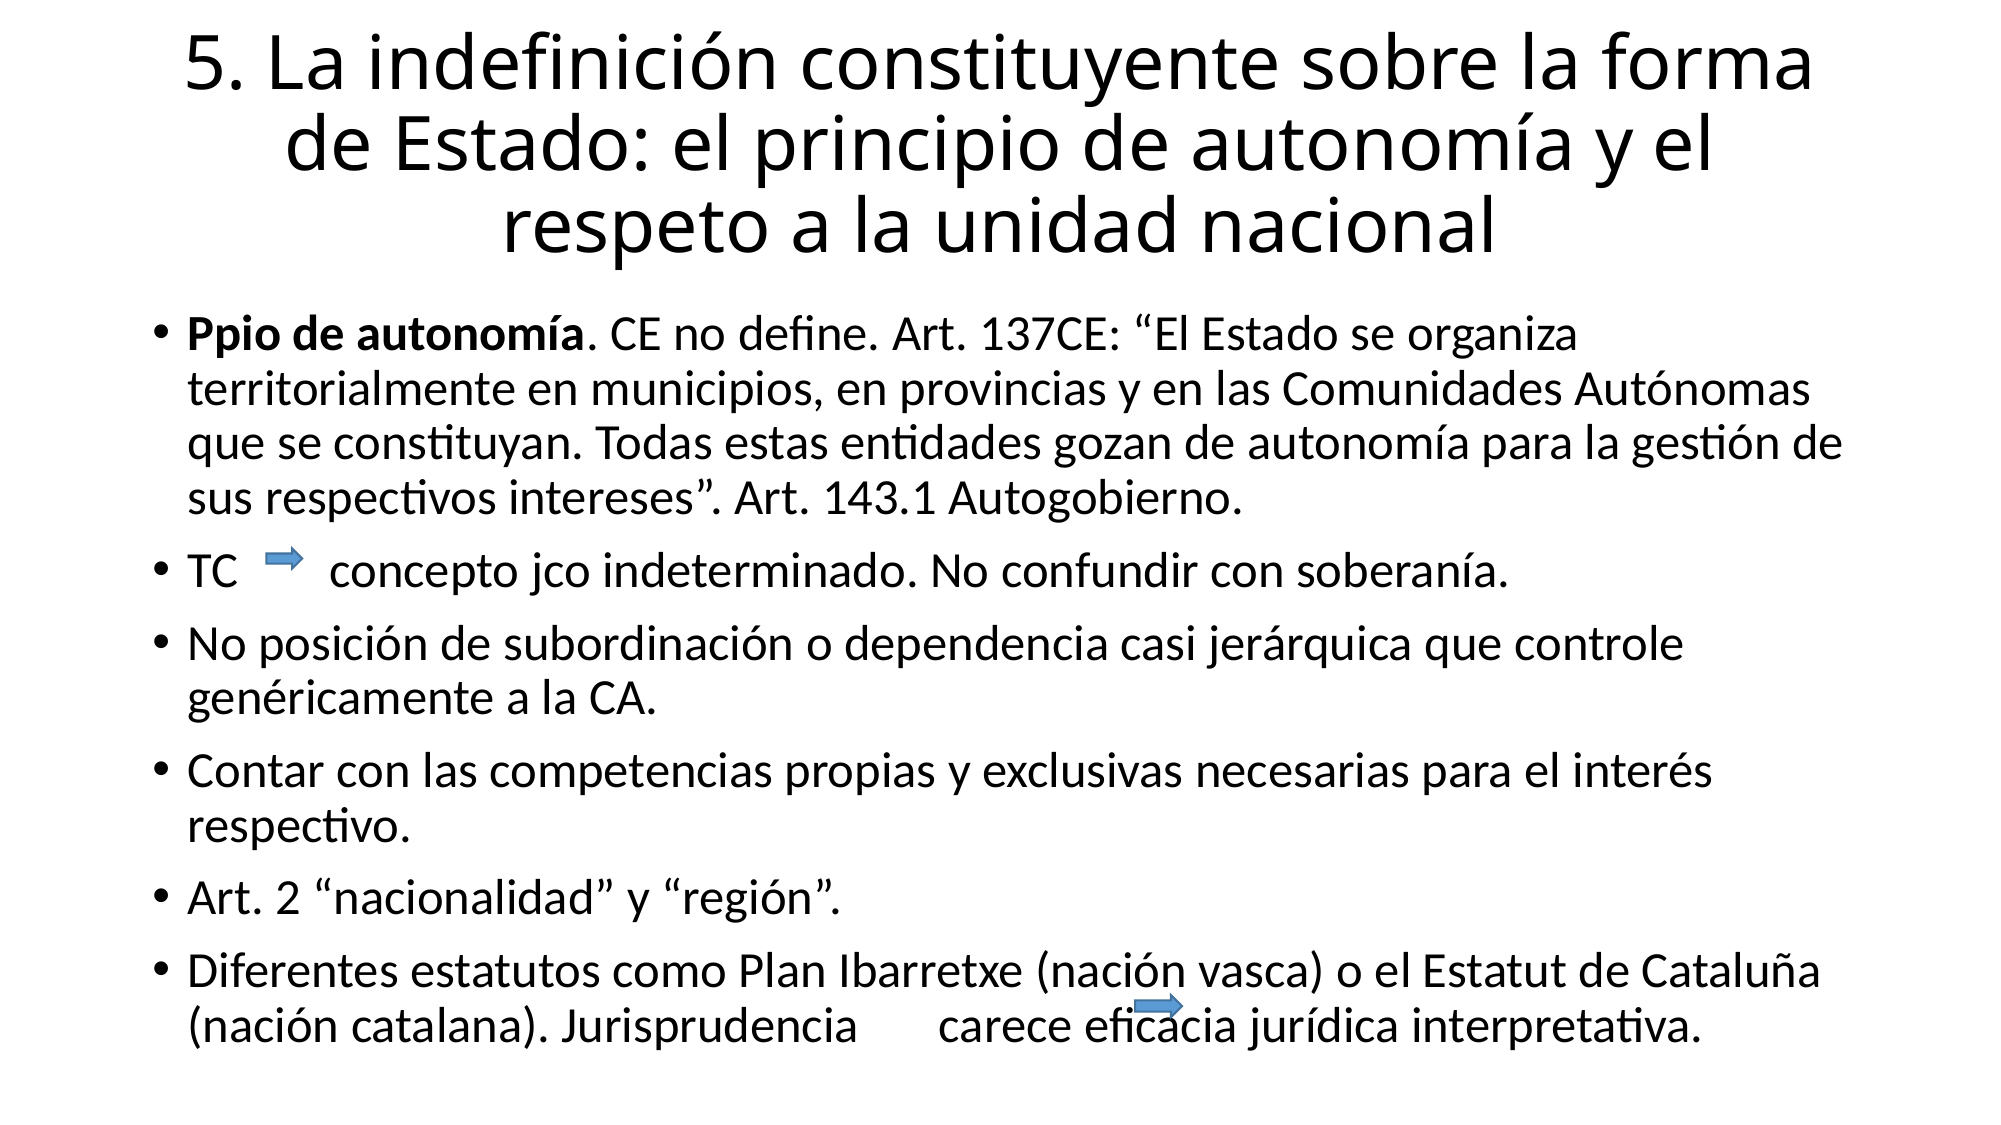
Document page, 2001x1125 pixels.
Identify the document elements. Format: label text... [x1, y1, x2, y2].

text_box [1134, 992, 1184, 1020]
text_box [265, 546, 304, 572]
list Ppio de autonomía. CE no define. Art. 137CE: “El Estado se organiza territorialmente en municipios, en provincias y en las Comunidades Autónomas que se constituyan. Todas estas entidades gozan de autonomía para la gestión de sus respectivos intereses”. Art. 143.1 Autogobierno. TC concepto jco indeterminado. No confundir con soberanía. No posición de subordinación o dependencia casi jerárquica que controle genéricamente a la CA. Contar con las competencias propias y exclusivas necesarias para el interés respectivo. Art. 2 “nacionalidad” y “región”. Diferentes estatutos como Plan Ibarretxe (nación vasca) o el Estatut de Cataluña (nación catalana). Jurisprudencia carece eficacia jurídica interpretativa. [137, 299, 1863, 1104]
title 5. La indefinición constituyente sobre la forma de Estado: el principio de autonomía y el respeto a la unidad nacional [137, 15, 1863, 278]
